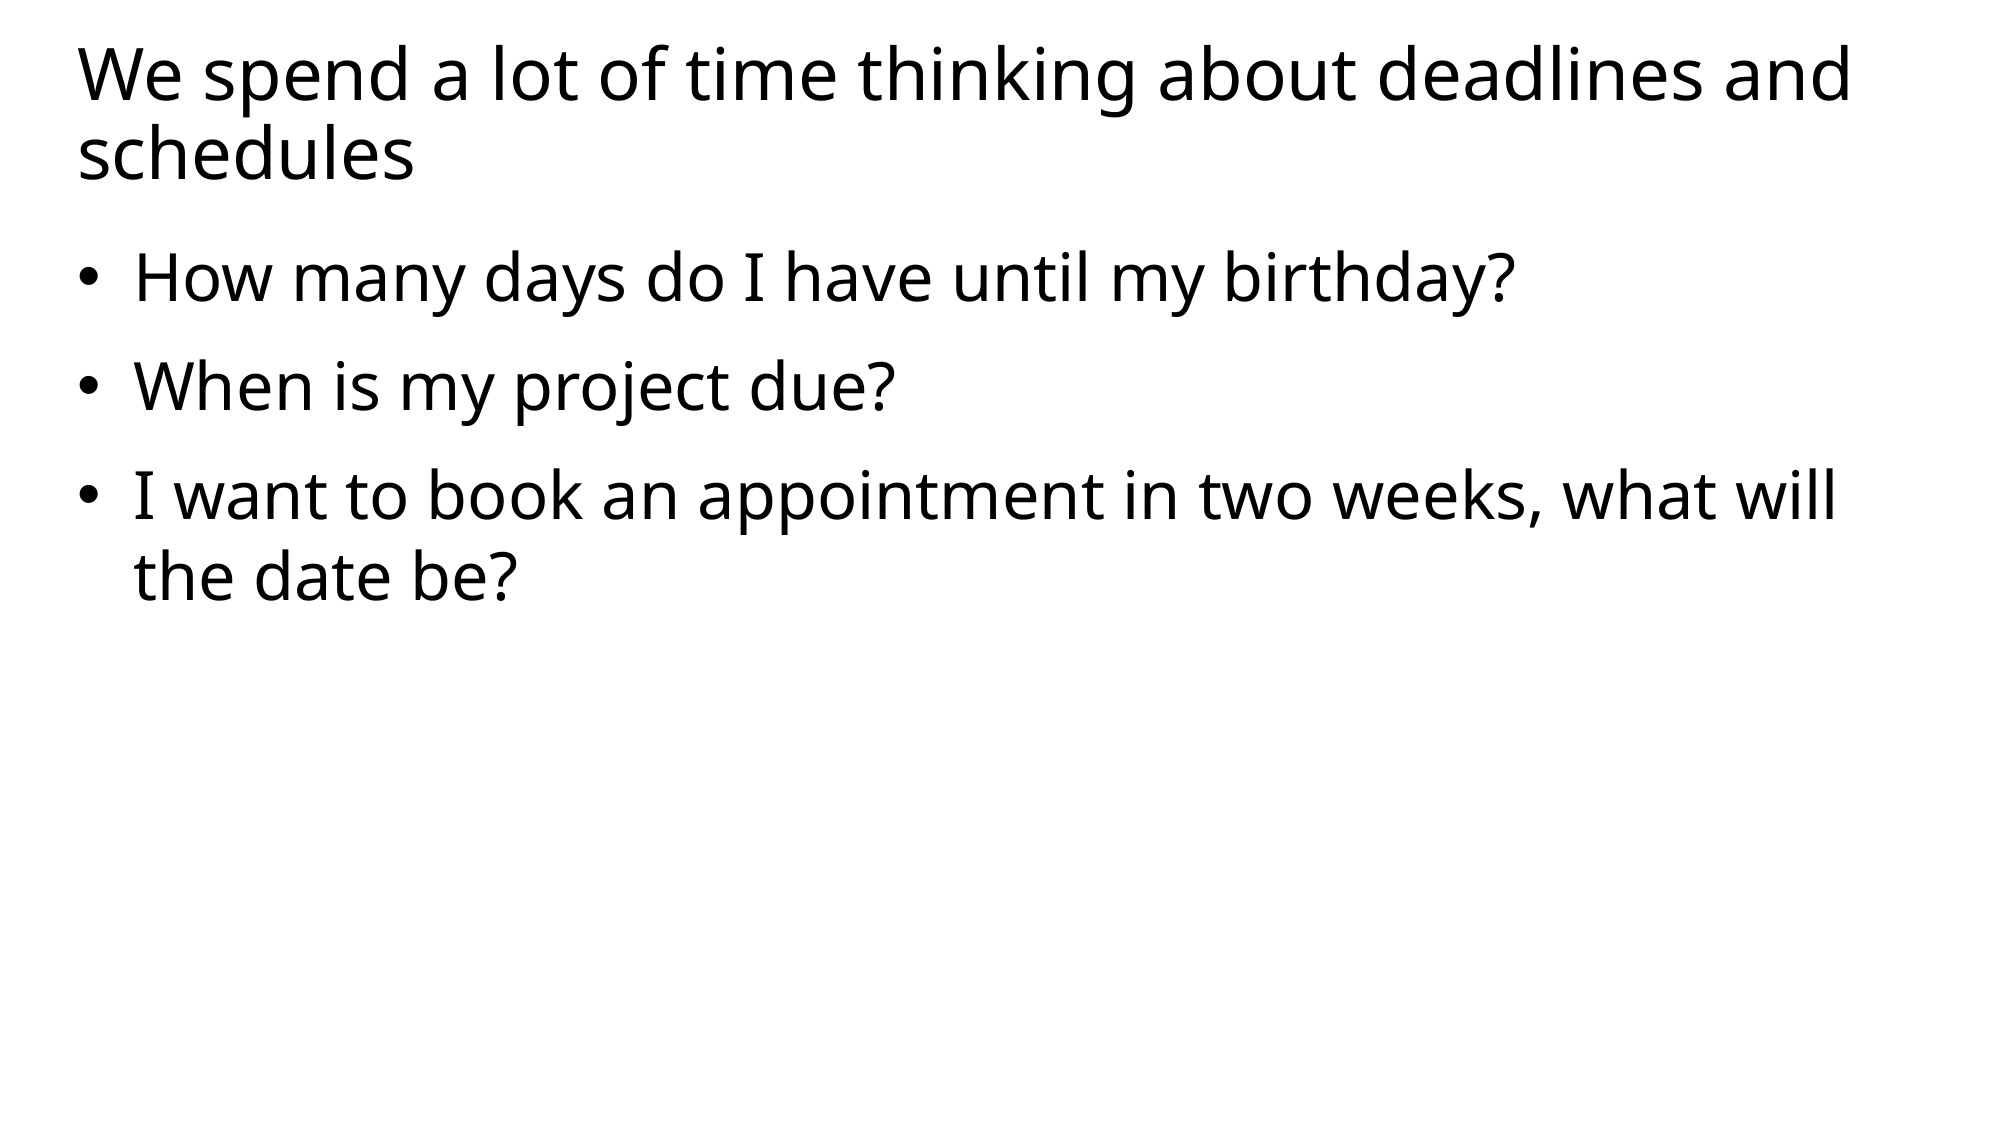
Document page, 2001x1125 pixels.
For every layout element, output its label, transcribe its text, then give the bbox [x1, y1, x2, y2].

title We spend a lot of time thinking about deadlines and schedules [62, 29, 1953, 205]
list How many days do I have until my birthday? When is my project due? I want to book an appointment in two weeks, what will the date be? [62, 227, 1953, 1096]
